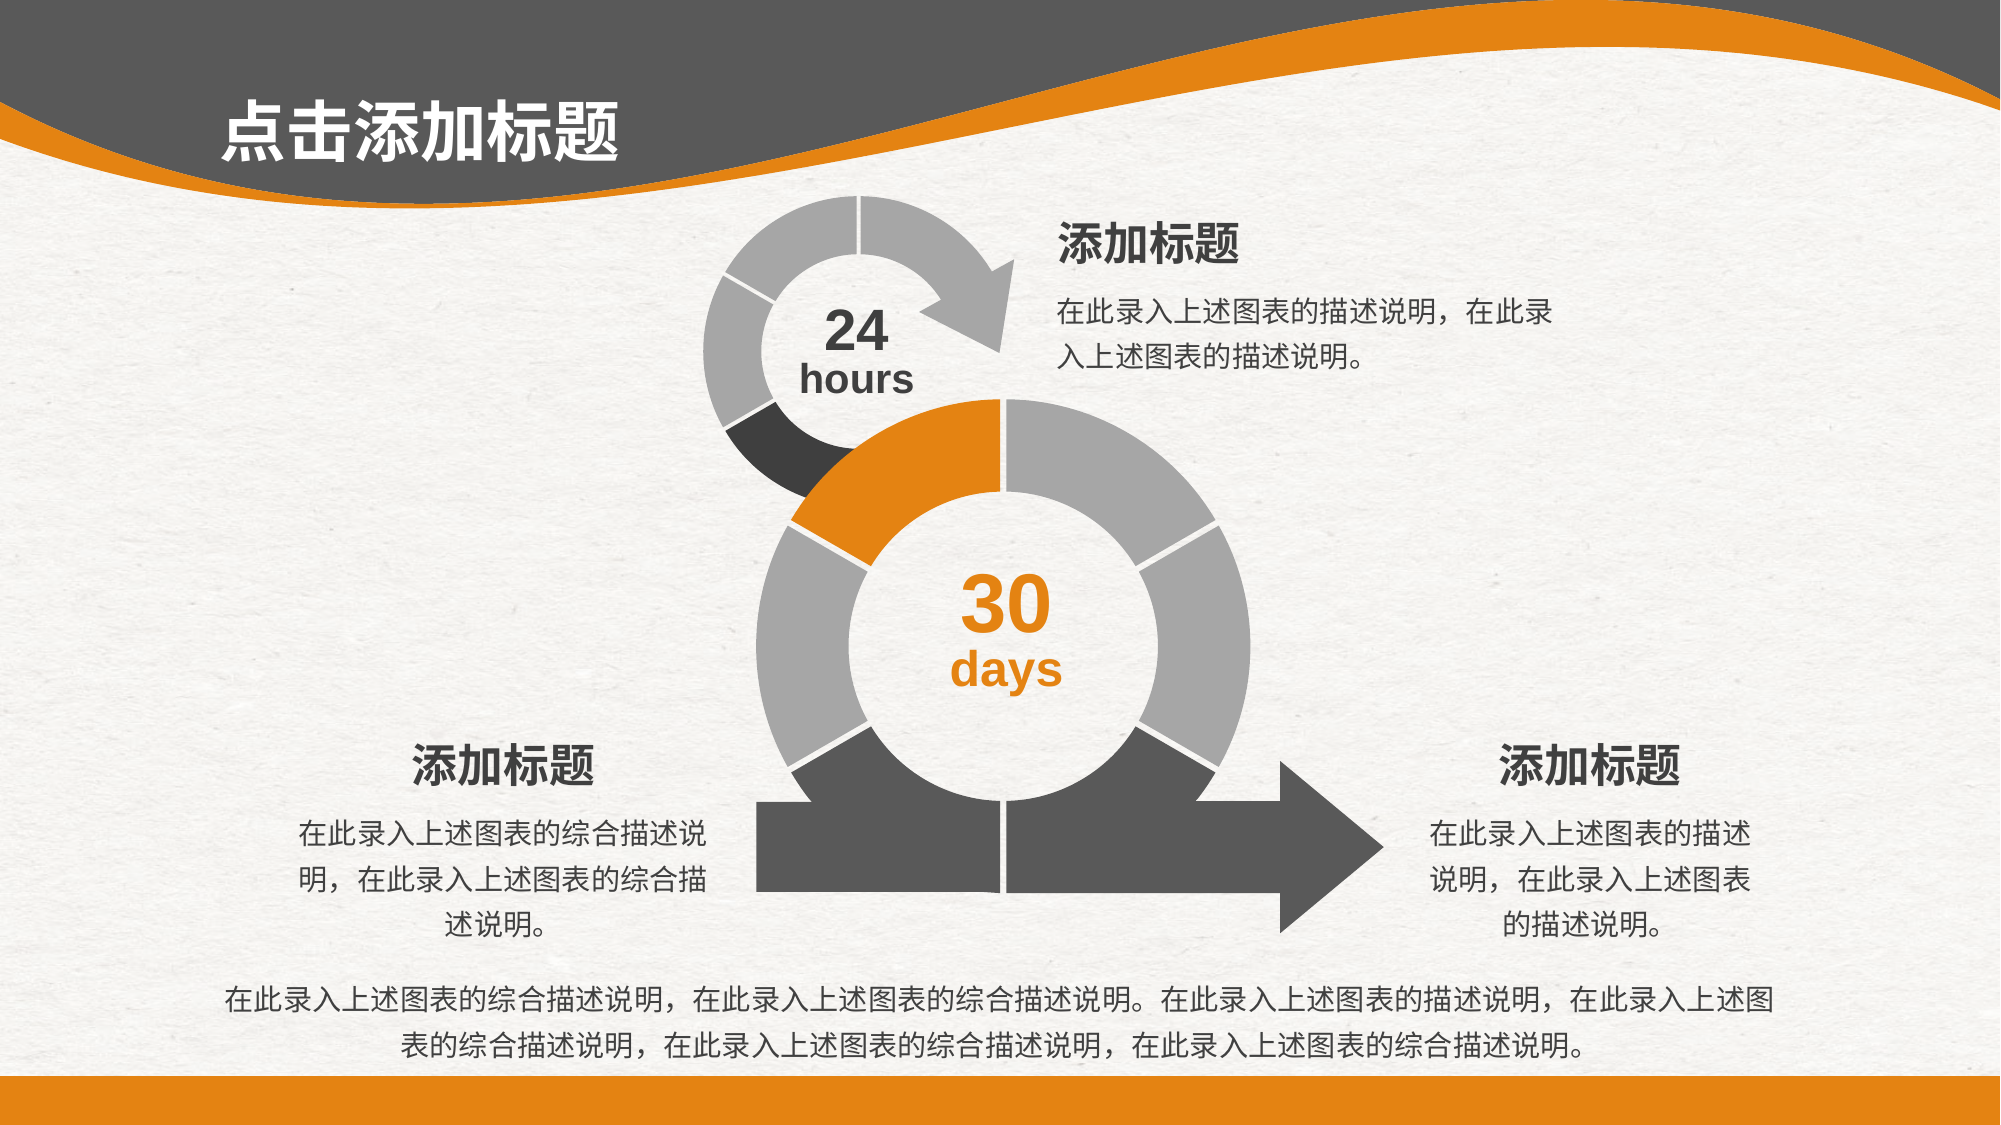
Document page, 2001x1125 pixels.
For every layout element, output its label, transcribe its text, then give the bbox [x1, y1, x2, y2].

text_box 在此录入上述图表的描述说明，在此录入上述图表的描述说明。 [1400, 797, 1780, 949]
text_box [756, 726, 1001, 894]
text_box [1138, 525, 1251, 767]
text_box 添加标题 [1042, 207, 1256, 275]
text_box [703, 275, 774, 428]
text_box 在此录入上述图表的描述说明，在此录入上述图表的描述说明，在此录入上述图表的描述说明，在此录入上述图表的描述说明，在此录入描述说明。 您的内容打在这里，或者通过复制您的文本后，在此框中选择粘贴，并选择只保留文字。您的内容打在这里，或者通过复制您的文本后。 [0, 47, 2000, 1076]
text_box [756, 525, 868, 767]
text_box [860, 196, 1015, 354]
text_box 添加标题 [396, 729, 610, 797]
text_box 在此录入上述图表的综合描述说明，在此录入上述图表的综合描述说明。 [274, 797, 732, 949]
text_box 在此录入上述图表的描述说明，在此录入上述图表的描述说明。 [1041, 275, 1573, 382]
text_box 30 days [934, 560, 1079, 704]
text_box [1006, 399, 1216, 567]
text_box 在此录入上述图表的综合描述说明，在此录入上述图表的综合描述说明。在此录入上述图表的描述说明，在此录入上述图表的综合描述说明，在此录入上述图表的综合描述说明，在此录入上述图表的综合描述说明。 [203, 963, 1797, 1070]
text_box 点击添加标题 [204, 82, 636, 178]
text_box [790, 399, 1001, 567]
text_box [725, 401, 854, 498]
text_box [725, 196, 857, 302]
text_box [1006, 726, 1384, 934]
text_box 24 hours [783, 297, 930, 409]
text_box 添加标题 [1483, 729, 1698, 797]
